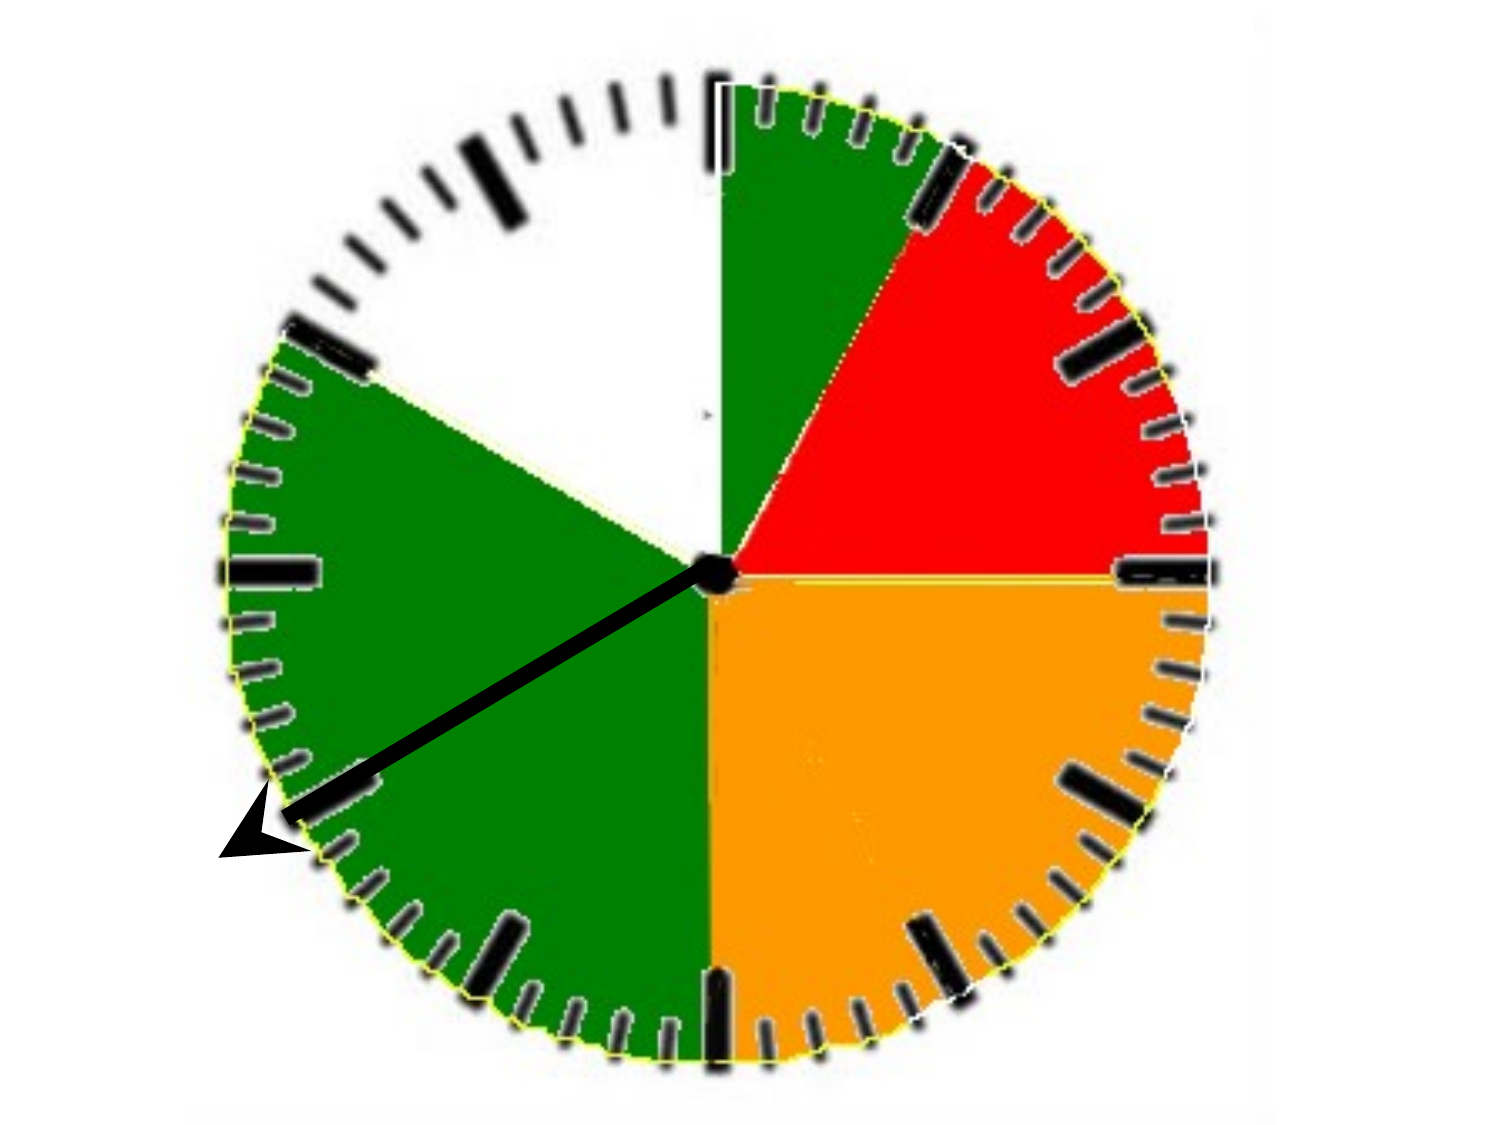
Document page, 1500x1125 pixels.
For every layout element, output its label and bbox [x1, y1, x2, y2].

picture [182, 5, 1306, 1125]
text_box [218, 562, 715, 858]
